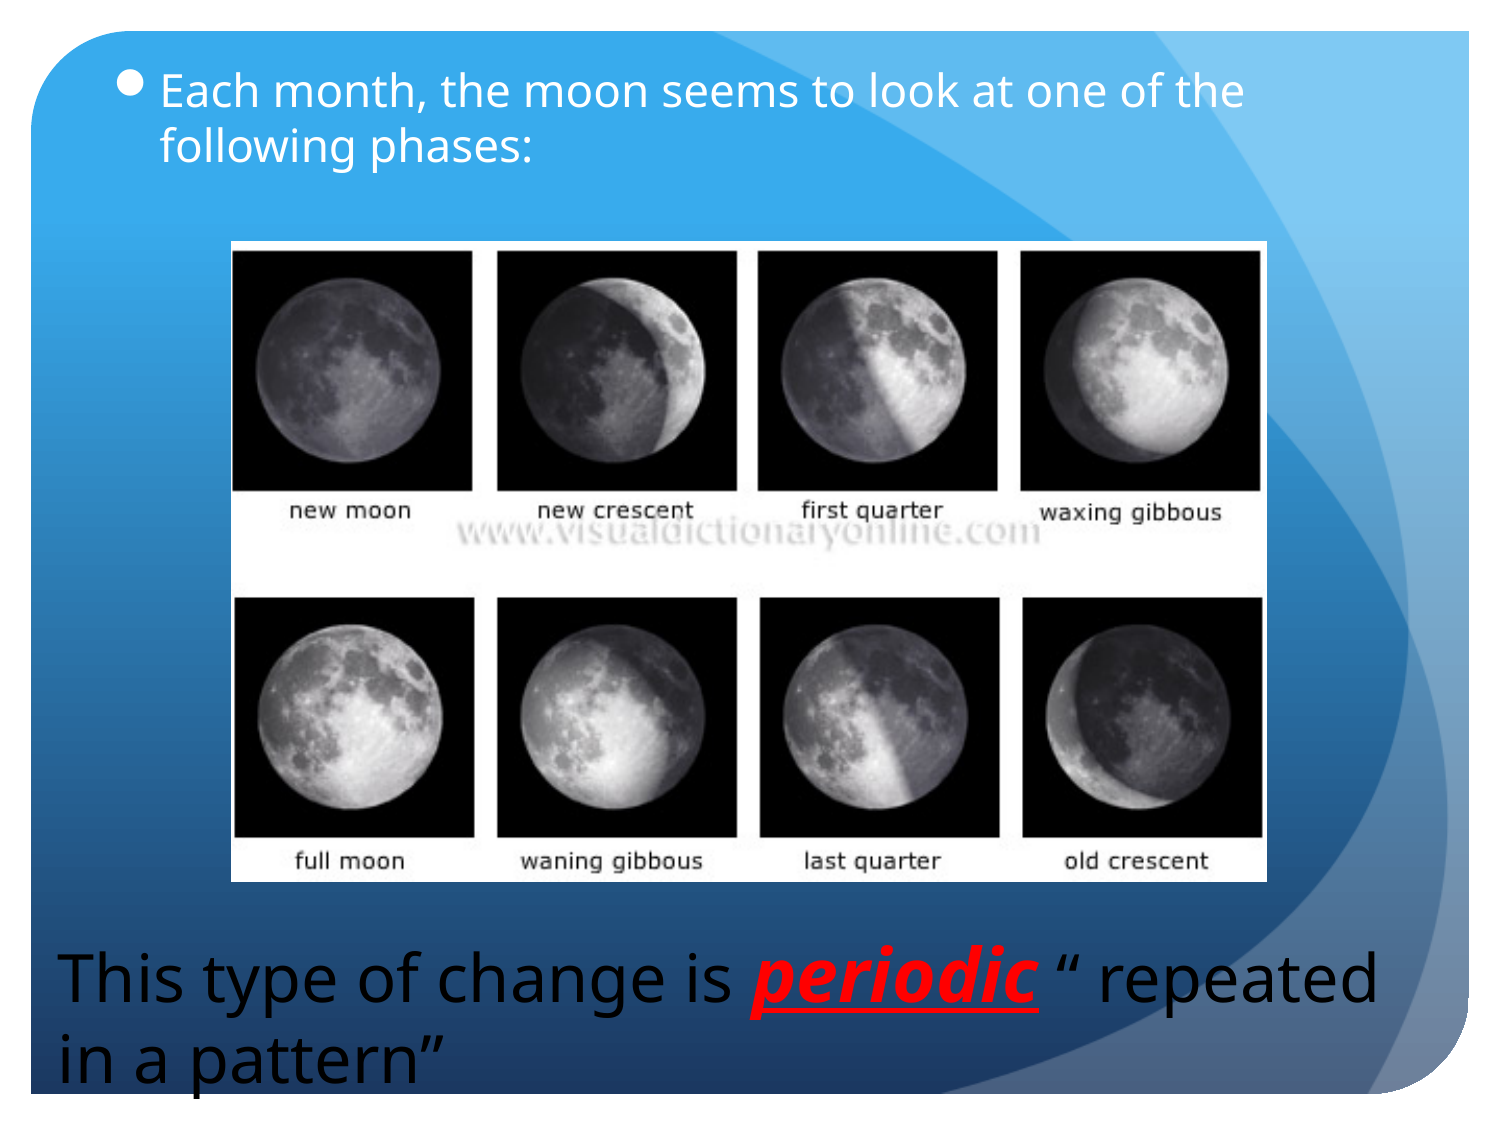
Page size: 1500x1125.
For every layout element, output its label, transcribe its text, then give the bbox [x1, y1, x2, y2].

text_box This type of change is periodic “ repeated in a pattern” [43, 919, 1467, 1105]
list Each month, the moon seems to look at one of the following phases: [98, 53, 1343, 184]
picture [24, 30, 1473, 1094]
